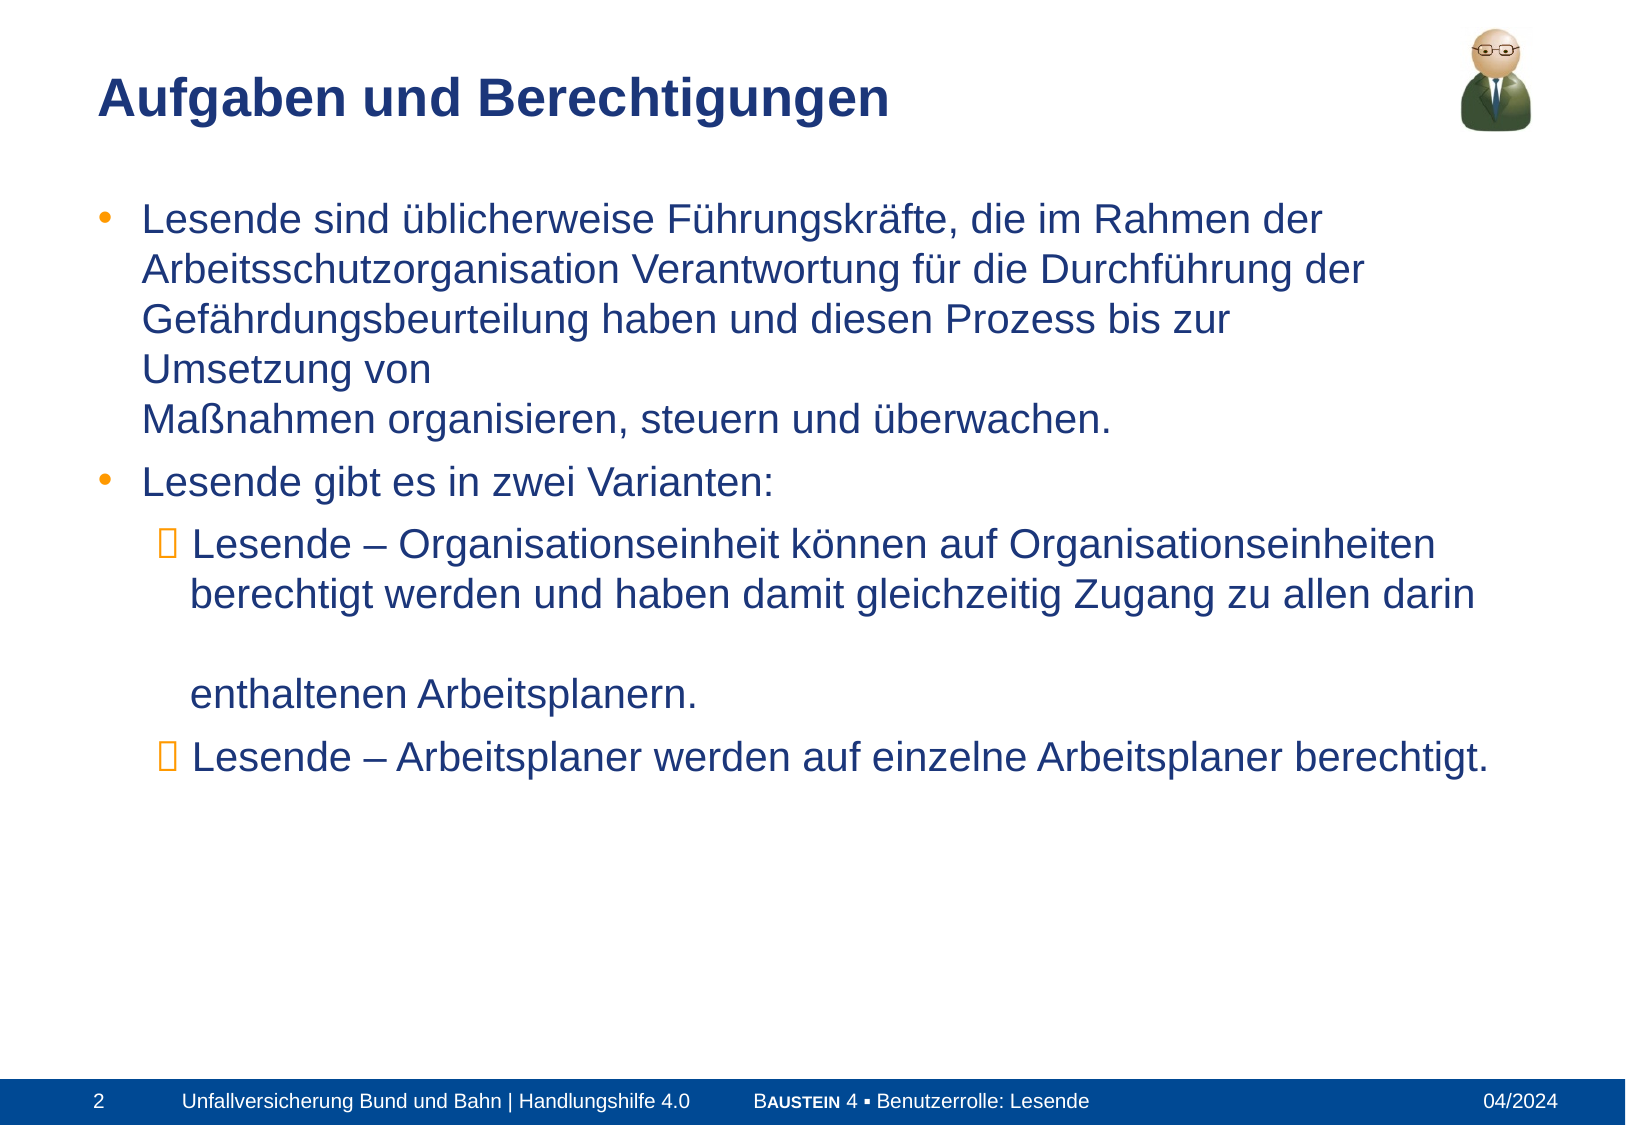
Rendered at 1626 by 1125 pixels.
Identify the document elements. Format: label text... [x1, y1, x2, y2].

picture [0, 1079, 1626, 1125]
text_box Aufgaben und Berechtigungen [82, 54, 1313, 138]
picture [1457, 27, 1534, 132]
text_box [326, 409, 1427, 610]
text_box Lesende sind üblicherweise Führungskräfte, die im Rahmen der Arbeitsschutzorganisation Verantwortung für die Durchführung der Gefährdungsbeurteilung haben und diesen Prozess bis zur Umsetzung von Maßnahmen organisieren, steuern und überwachen. Lesende gibt es in zwei Varianten:  Lesende – Organisationseinheit können auf Organisationseinheiten berechtigt werden und haben damit gleichzeitig Zugang zu allen darin enthaltenen Arbeitsplanern.  Lesende – Arbeitsplaner werden auf einzelne Arbeitsplaner berechtigt. [83, 184, 1548, 409]
